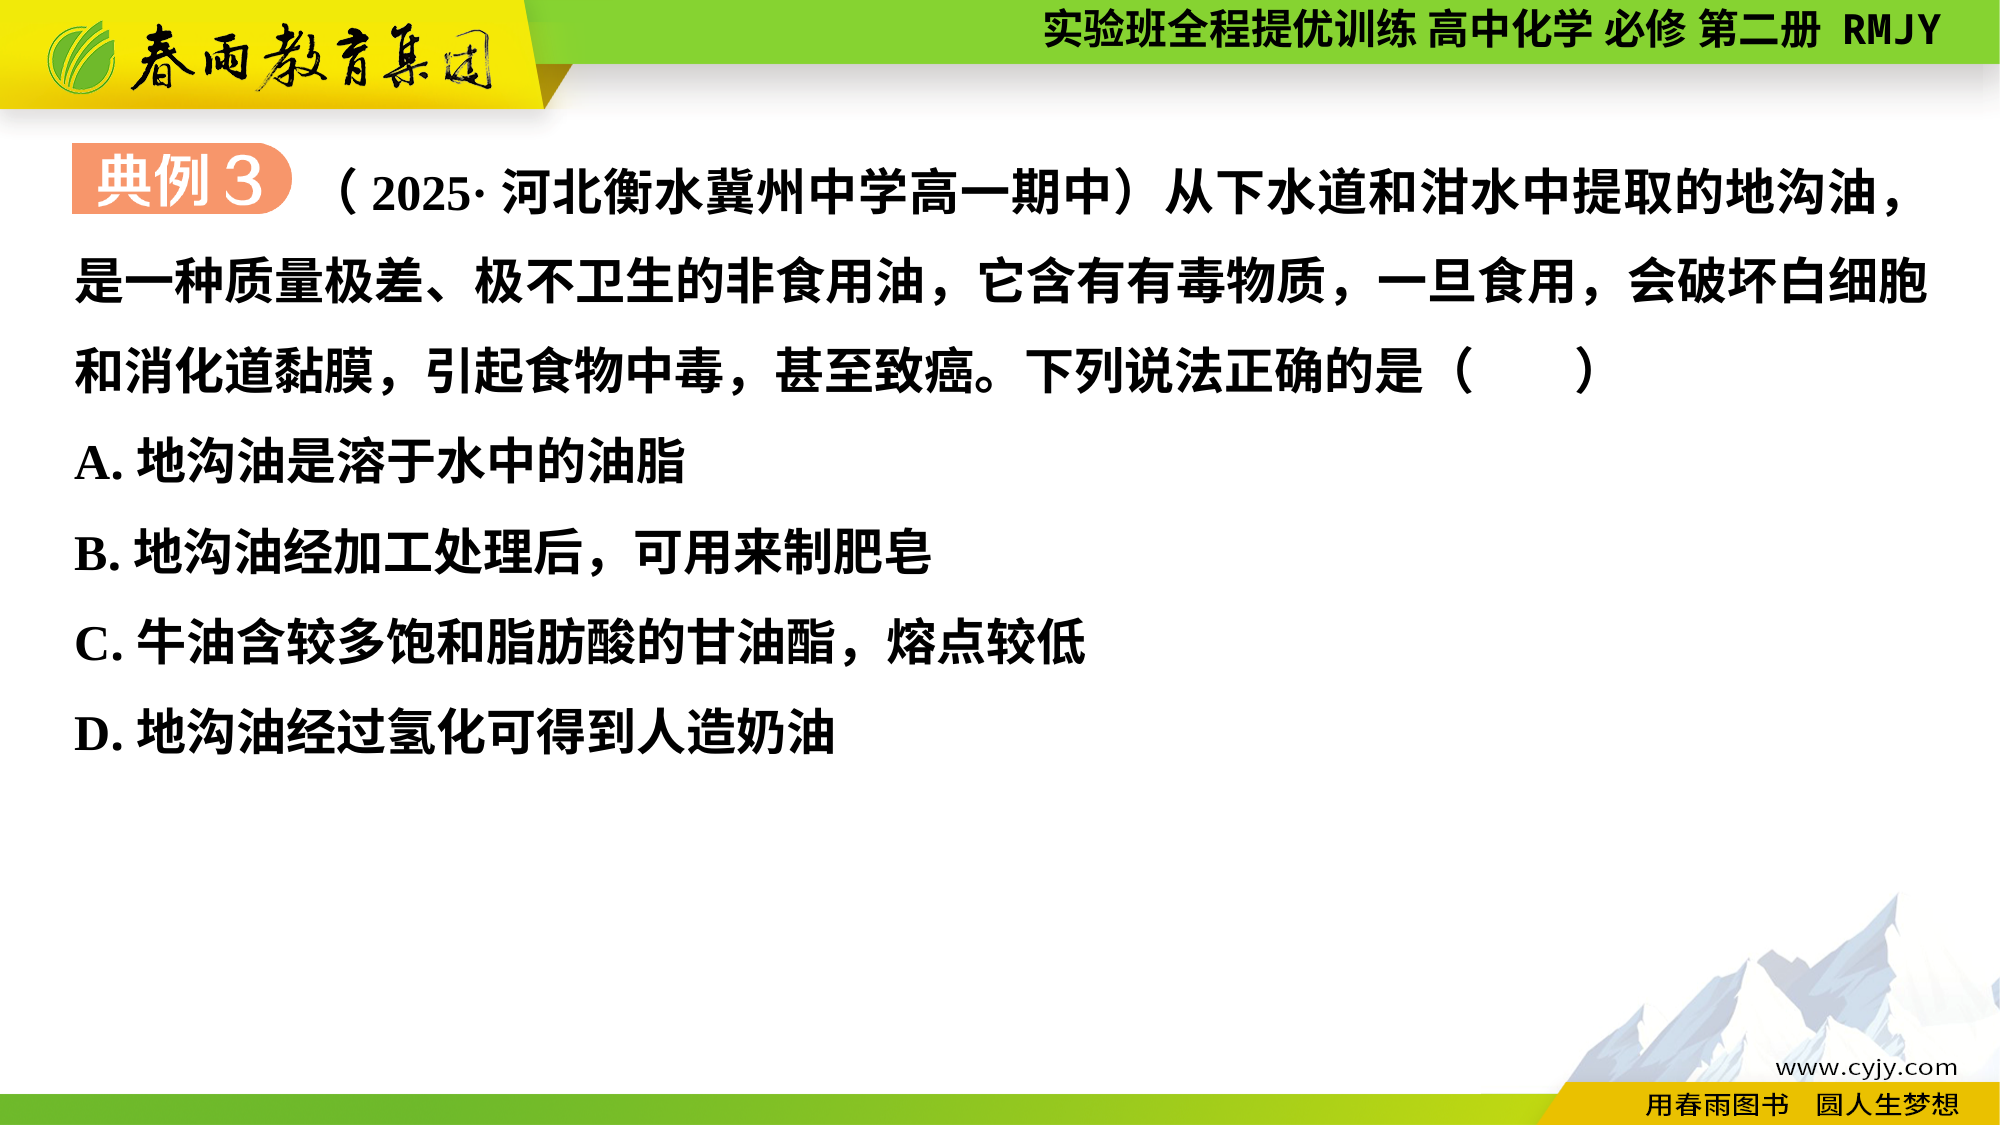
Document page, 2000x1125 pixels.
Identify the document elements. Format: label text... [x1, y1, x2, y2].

picture [0, 0, 2000, 1125]
list （2025·河北衡水冀州中学高一期中）从下水道和泔水中提取的地沟油，是一种质量极差、极不卫生的非食用油，它含有有毒物质，一旦食用，会破坏白细胞和消化道黏膜，引起食物中毒，甚至致癌。下列说法正确的是（ ） A.地沟油是溶于水中的油脂 B.地沟油经加工处理后，可用来制肥皂 C.牛油含较多饱和脂肪酸的甘油酯，熔点较低 D.地沟油经过氢化可得到人造奶油 [59, 122, 1944, 763]
